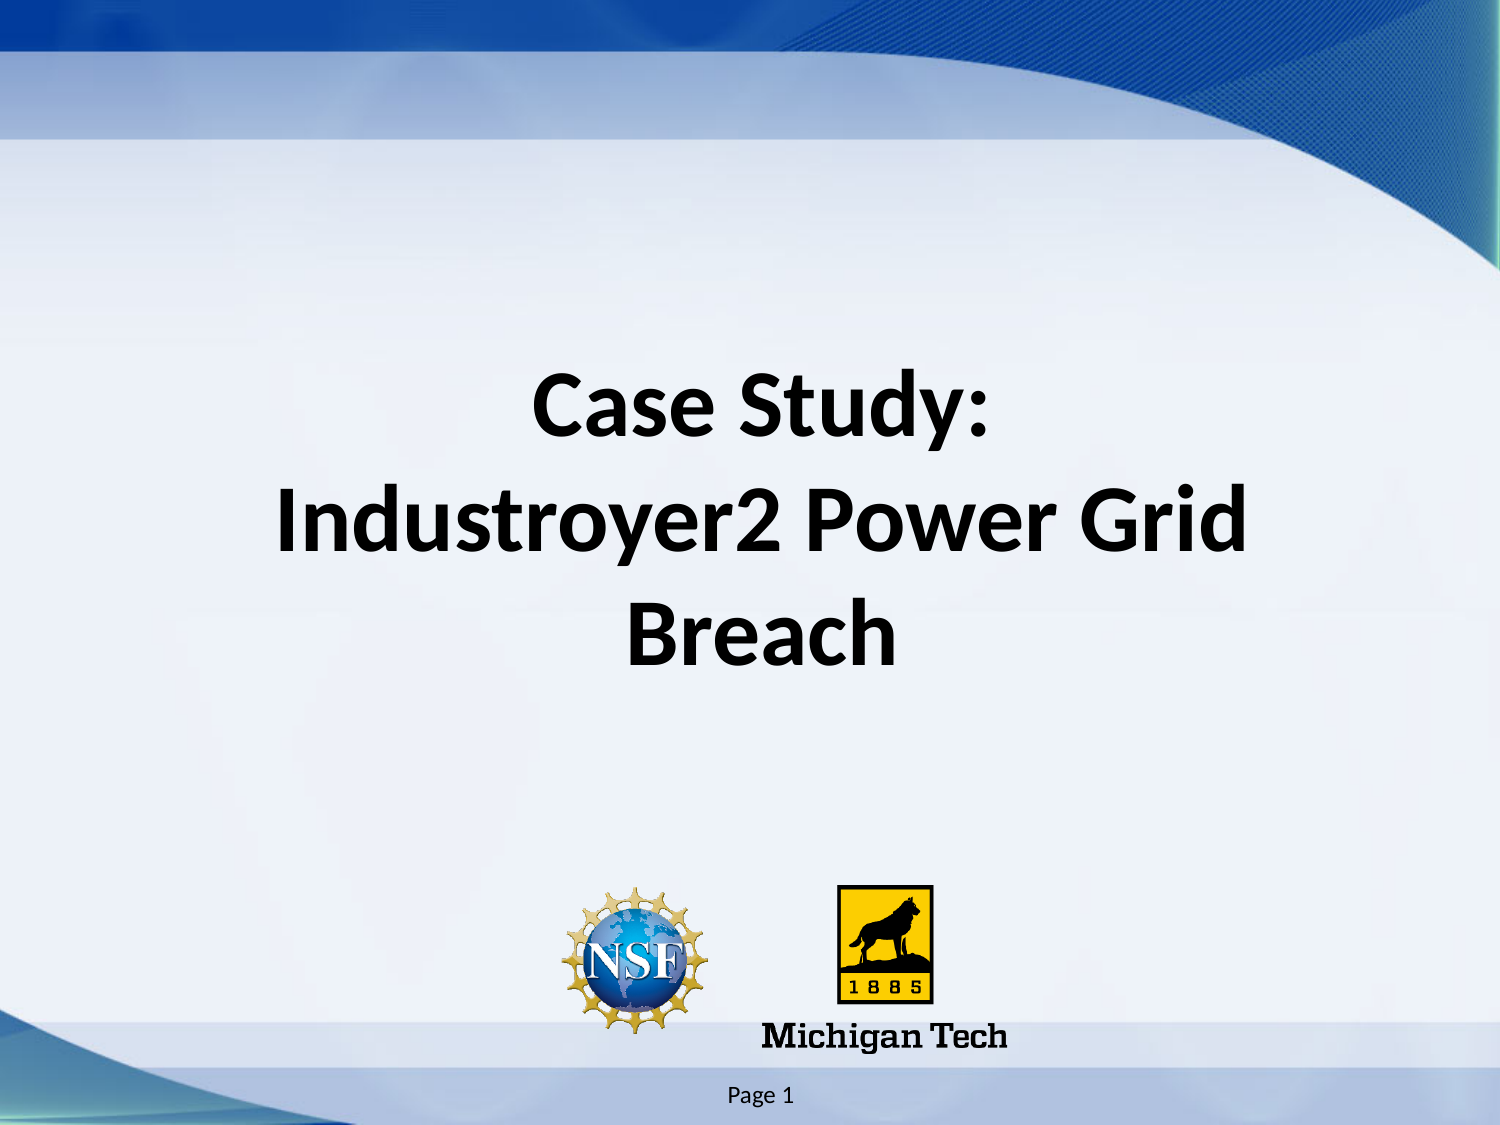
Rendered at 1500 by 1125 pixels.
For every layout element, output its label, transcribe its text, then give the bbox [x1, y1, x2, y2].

picture [0, 0, 1500, 1125]
title Case Study: Industroyer2 Power Grid Breach [125, 249, 1400, 776]
